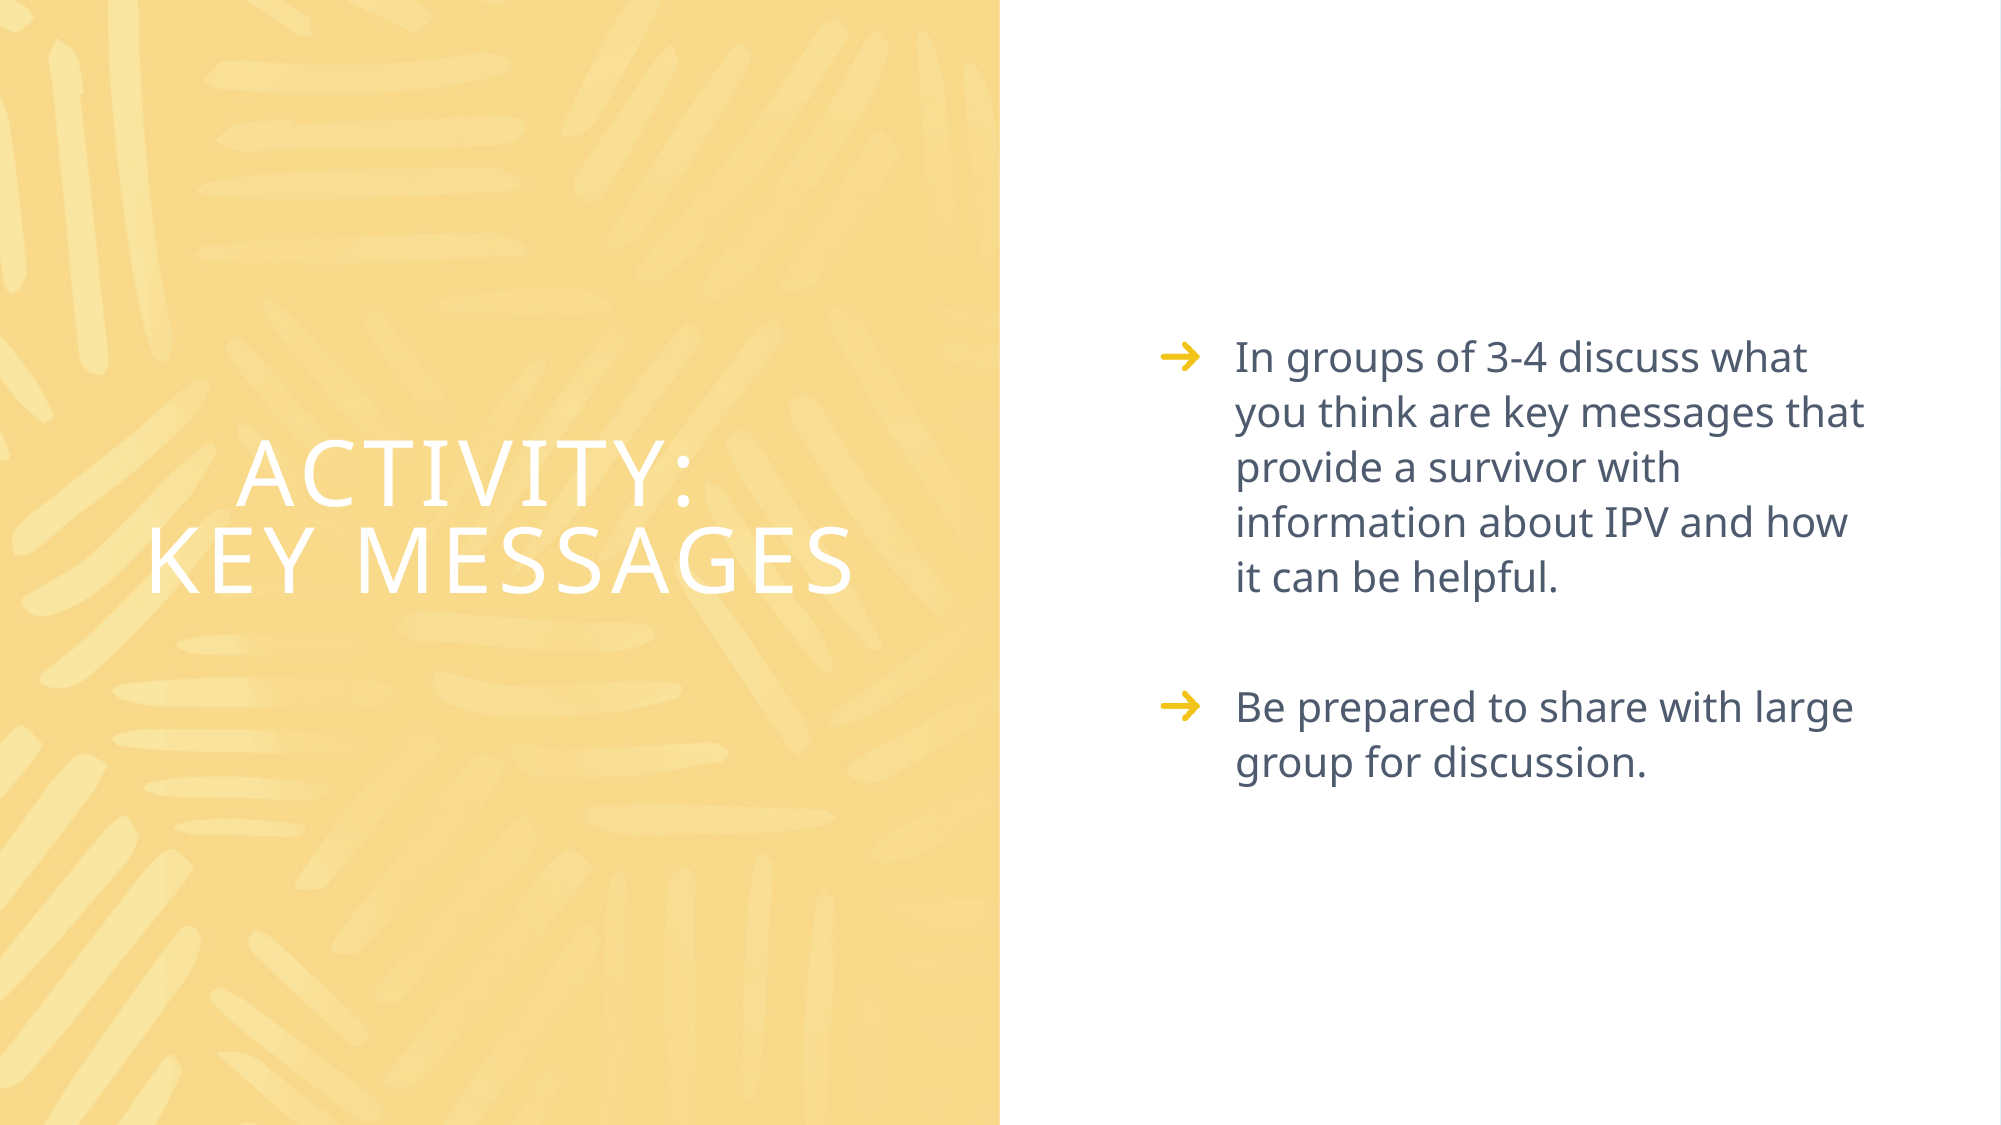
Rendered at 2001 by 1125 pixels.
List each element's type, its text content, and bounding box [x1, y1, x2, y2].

title ACTIVITY: KEY MESSAGES [108, 396, 892, 651]
picture [0, 0, 2001, 1125]
list In groups of 3-4 discuss what you think are key messages that provide a survivor with information about IPV and how it can be helpful. Be prepared to share with large group for discussion. [1152, 140, 1888, 971]
